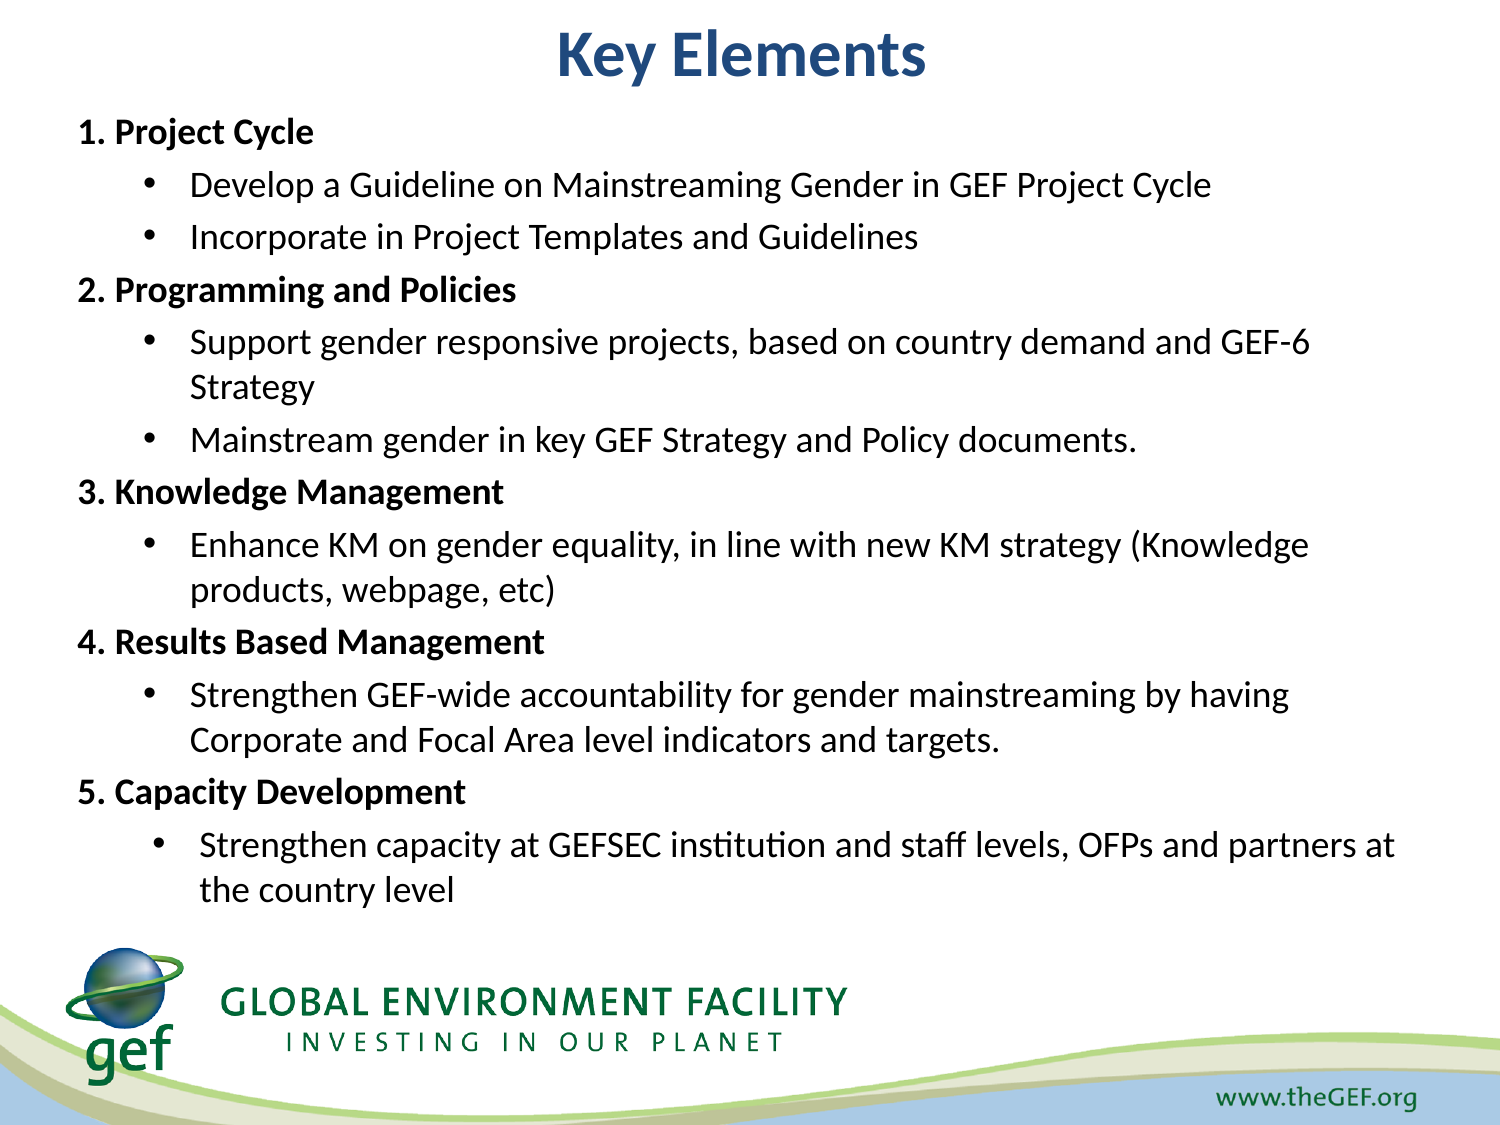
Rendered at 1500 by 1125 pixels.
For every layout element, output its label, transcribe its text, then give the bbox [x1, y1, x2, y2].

picture [0, 920, 1500, 1125]
list 1. Project Cycle Develop a Guideline on Mainstreaming Gender in GEF Project Cycle Incorporate in Project Templates and Guidelines 2. Programming and Policies Support gender responsive projects, based on country demand and GEF-6 Strategy Mainstream gender in key GEF Strategy and Policy documents. 3. Knowledge Management Enhance KM on gender equality, in line with new KM strategy (Knowledge products, webpage, etc) 4. Results Based Management Strengthen GEF-wide accountability for gender mainstreaming by having Corporate and Focal Area level indicators and targets. 5. Capacity Development Strengthen capacity at GEFSEC institution and staff levels, OFPs and partners at the country level [62, 101, 1438, 951]
title Key Elements [0, 0, 1500, 101]
